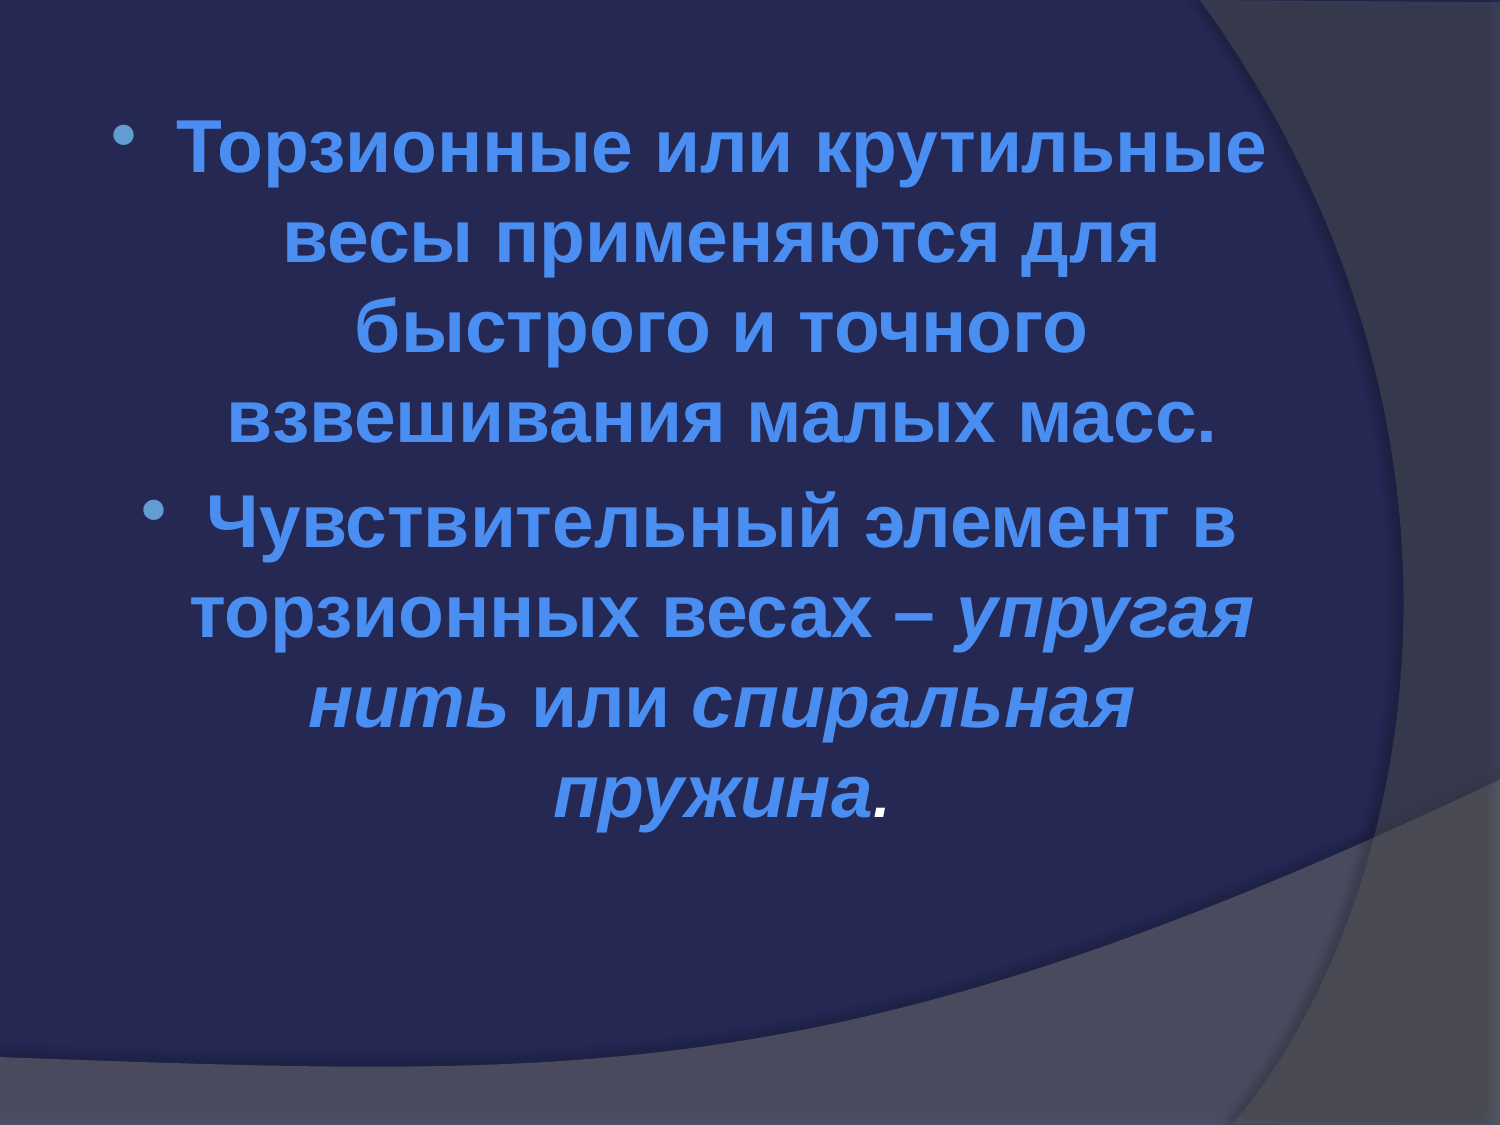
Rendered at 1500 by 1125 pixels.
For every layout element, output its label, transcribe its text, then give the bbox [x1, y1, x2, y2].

list Торзионные или крутильные весы применяются для быстрого и точного взвешивания малых масс. Чувствительный элемент в торзионных весах – упругая нить или спиральная пружина. [75, 90, 1300, 1005]
